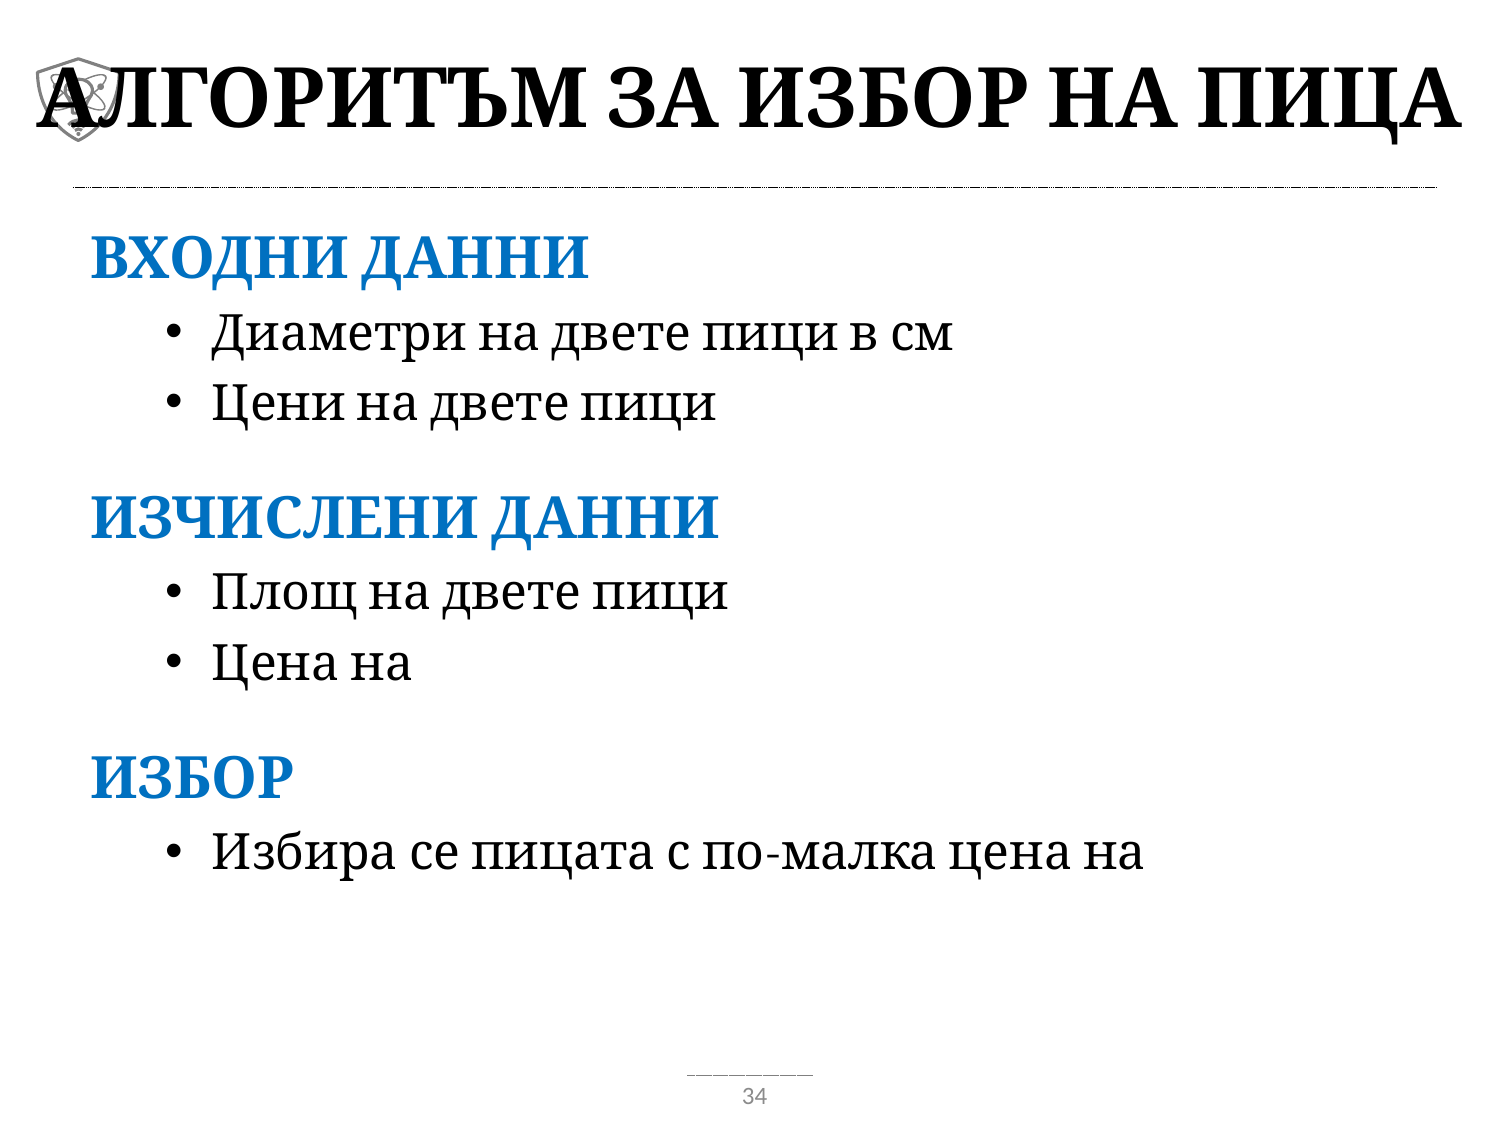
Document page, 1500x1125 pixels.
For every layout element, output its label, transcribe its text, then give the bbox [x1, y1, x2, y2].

slide_number 34 [579, 1065, 930, 1125]
title Алгоритъм за избор на пица [0, 0, 1500, 188]
